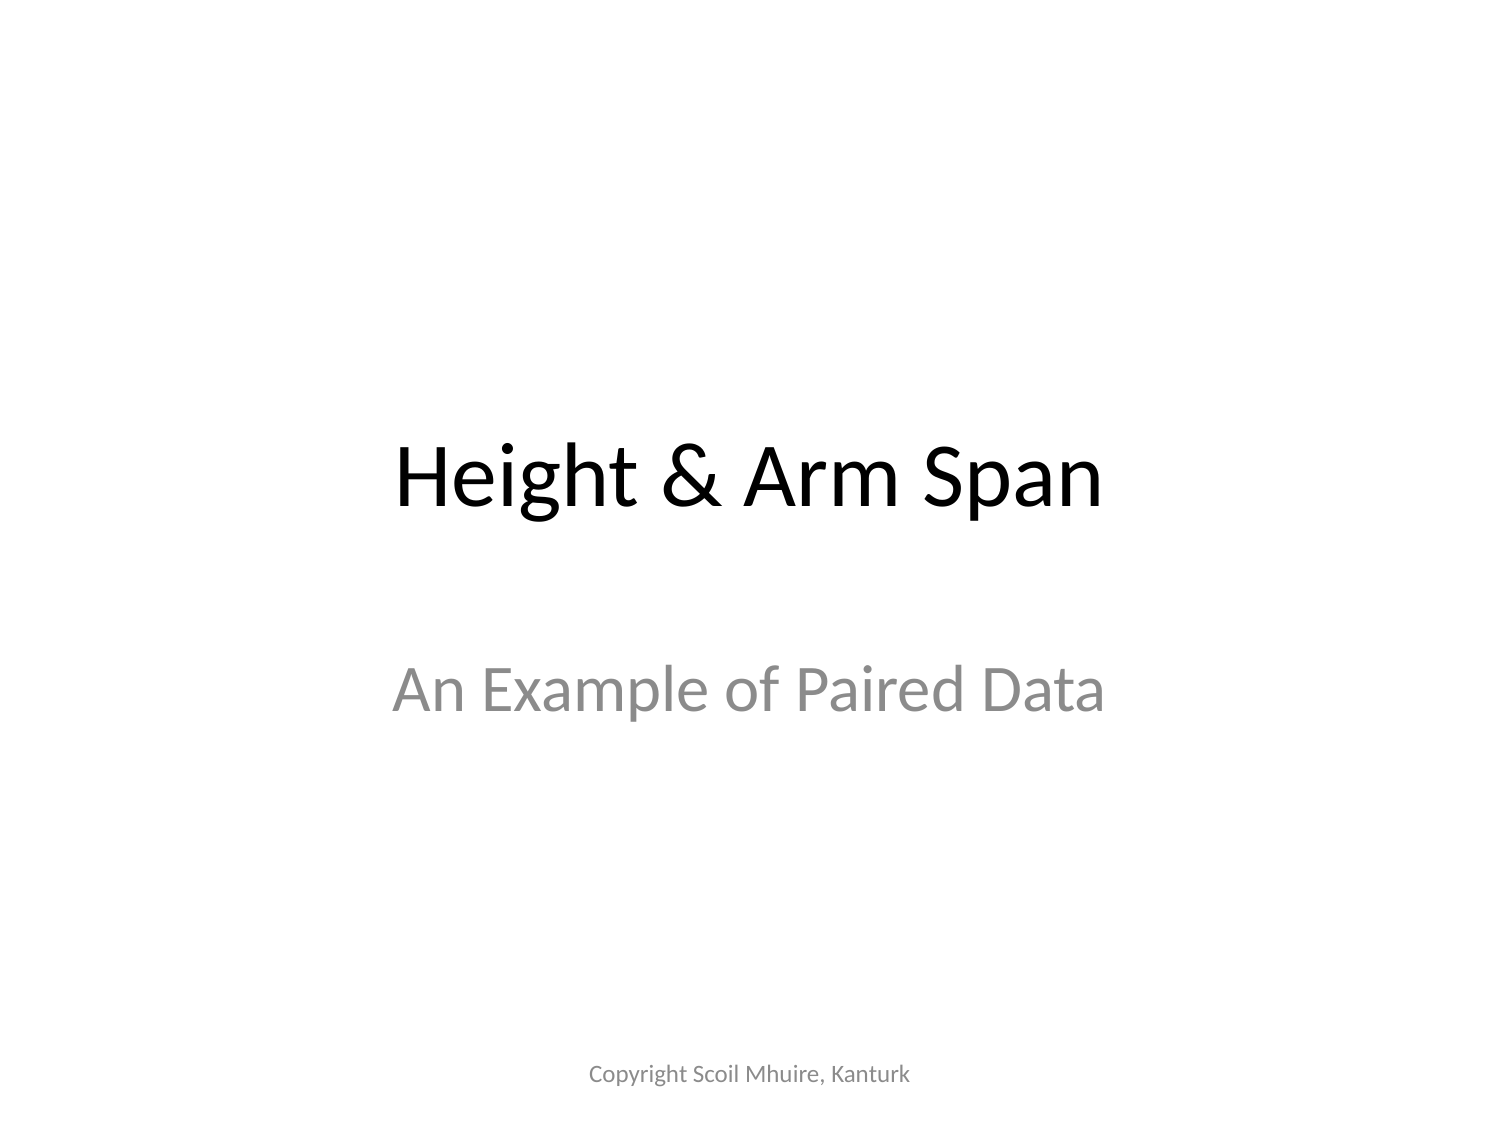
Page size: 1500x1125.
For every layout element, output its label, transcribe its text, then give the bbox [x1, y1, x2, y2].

footer Copyright Scoil Mhuire, Kanturk [512, 1042, 988, 1103]
subtitle An Example of Paired Data [225, 637, 1275, 925]
title Height & Arm Span [112, 349, 1388, 591]
